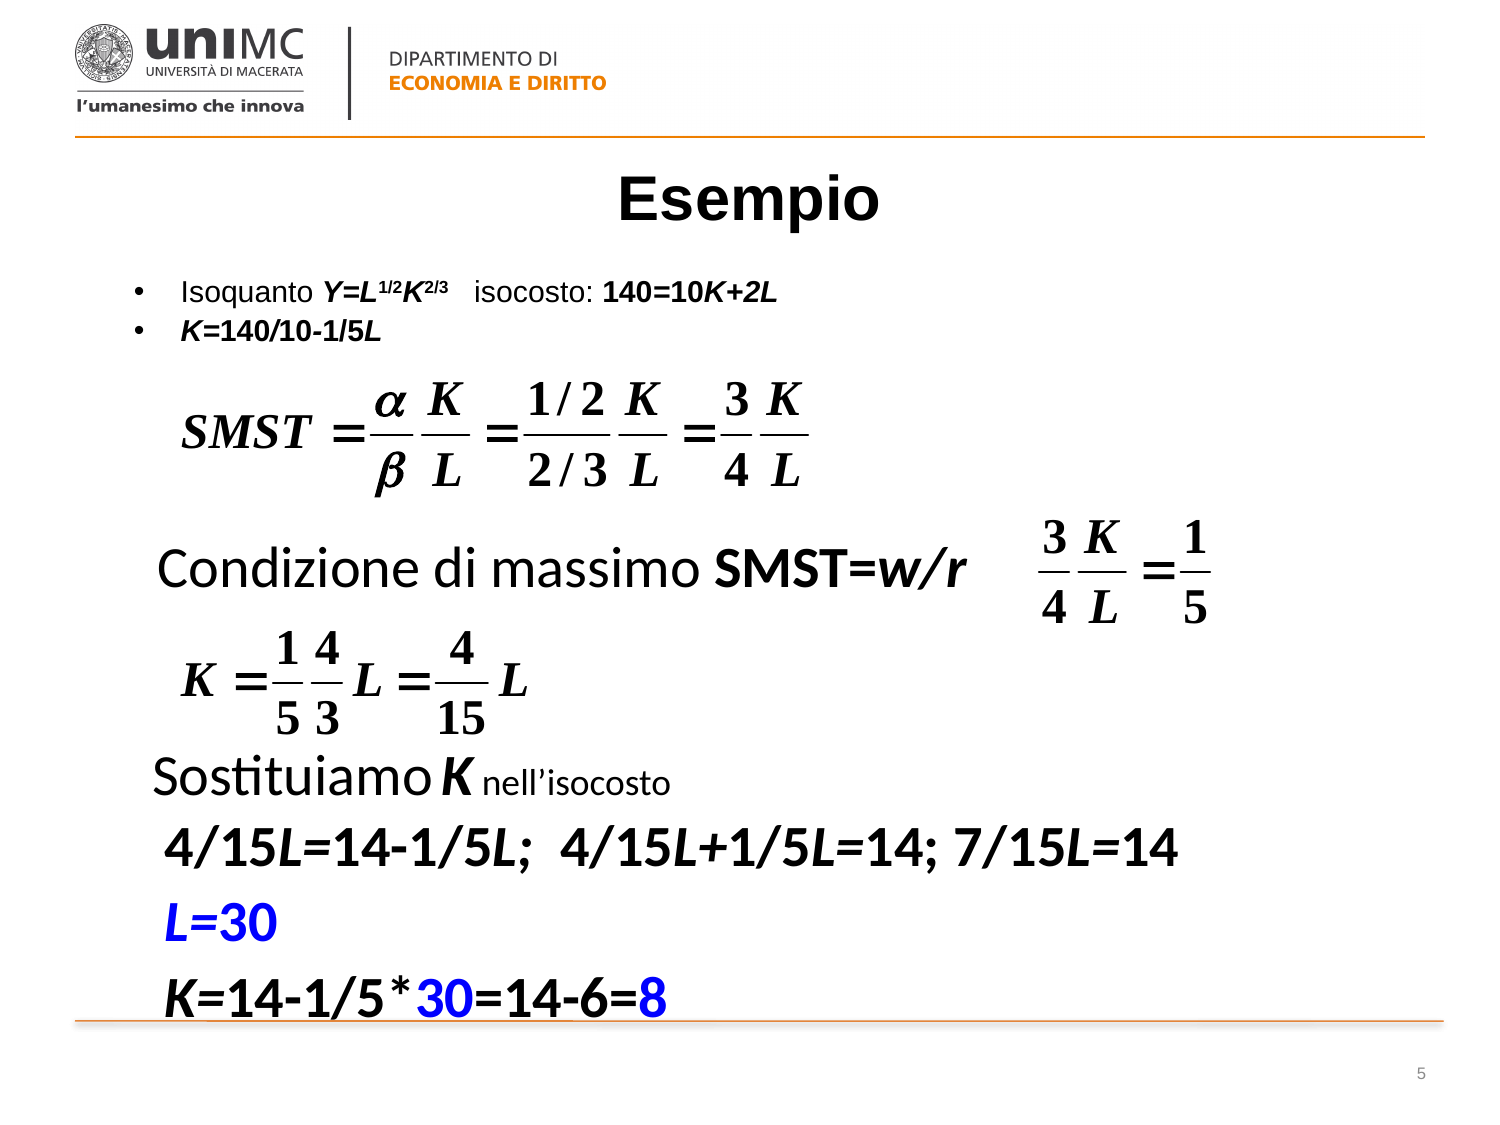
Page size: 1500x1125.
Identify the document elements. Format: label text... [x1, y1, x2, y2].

text_box 4/15L=14-1/5L; 4/15L+1/5L=14; 7/15L=14 L=30 K=14-1/5*30=14-6=8 [149, 800, 1350, 1037]
title Esempio [75, 149, 1425, 241]
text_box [1030, 501, 1223, 636]
picture [75, 24, 1425, 138]
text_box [170, 364, 817, 507]
text_box Sostituiamo K nell’isocosto [137, 729, 775, 815]
text_box Condizione di massimo SMST=w/r [142, 521, 1025, 607]
slide_number 5 [1091, 1042, 1442, 1103]
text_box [170, 613, 538, 747]
list Isoquanto Y=L1/2K2/3 isocosto: 140=10K+2L K=140/10-1/5L [118, 269, 1432, 357]
